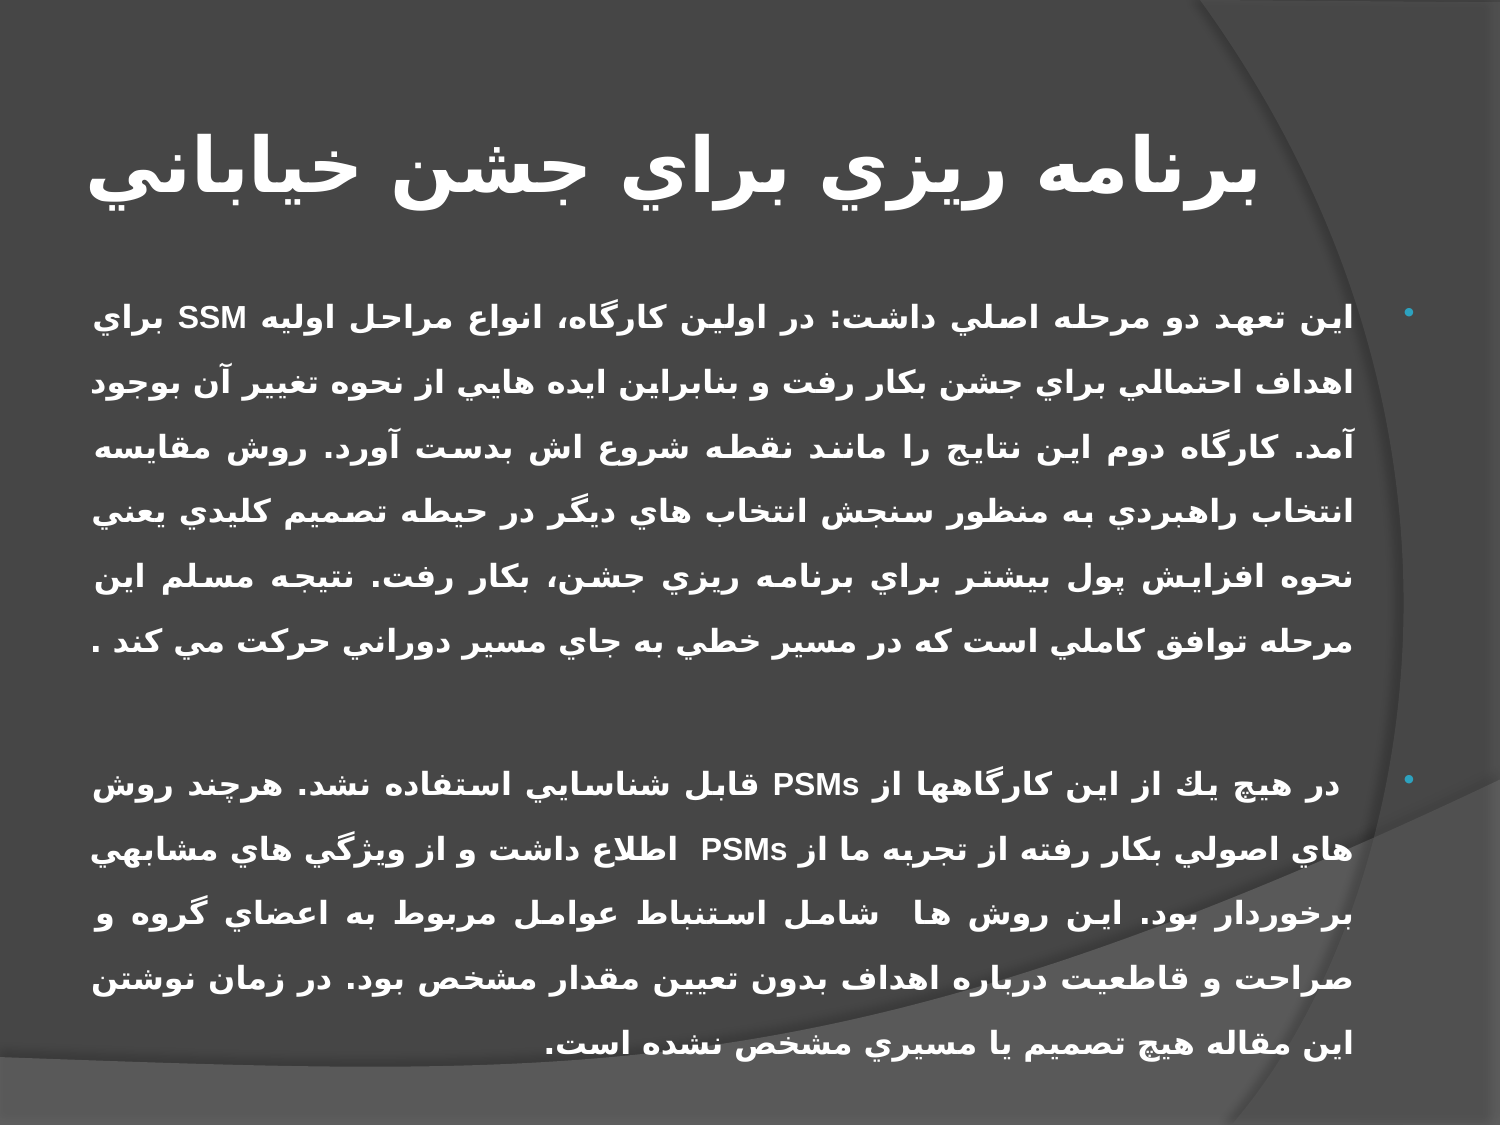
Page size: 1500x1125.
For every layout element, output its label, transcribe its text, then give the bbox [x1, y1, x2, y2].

list اين تعهد دو مرحله اصلي داشت: در اولين كارگاه، انواع مراحل اوليه SSM براي اهداف احتمالي براي جشن بكار رفت و بنابراين ايده هايي از نحوه تغيير آن بوجود آمد. كارگاه دوم اين نتايج را مانند نقطه شروع اش بدست آورد. روش مقايسه انتخاب راهبردي به منظور سنجش انتخاب هاي ديگر در حيطه تصميم كليدي يعني نحوه افزايش پول بيشتر براي برنامه ريزي جشن، بكار رفت. نتيجه مسلم اين مرحله توافق كاملي است كه در مسير خطي به جاي مسير دوراني حركت مي كند . در هيچ يك از اين كارگاهها از PSMs قابل شناسايي استفاده نشد. هرچند روش هاي اصولي بكار رفته از تجربه ما از PSMs اطلاع داشت و از ويژگي هاي مشابهي برخوردار بود. اين روش ها شامل استنباط عوامل مربوط به اعضاي گروه و صراحت و قاطعيت درباره اهداف بدون تعيين مقدار مشخص بود. در زمان نوشتن اين مقاله هيچ تصميم يا مسيري مشخص نشده است. [75, 262, 1425, 1125]
title برنامه ريزي براي جشن خياباني [75, 45, 1300, 233]
